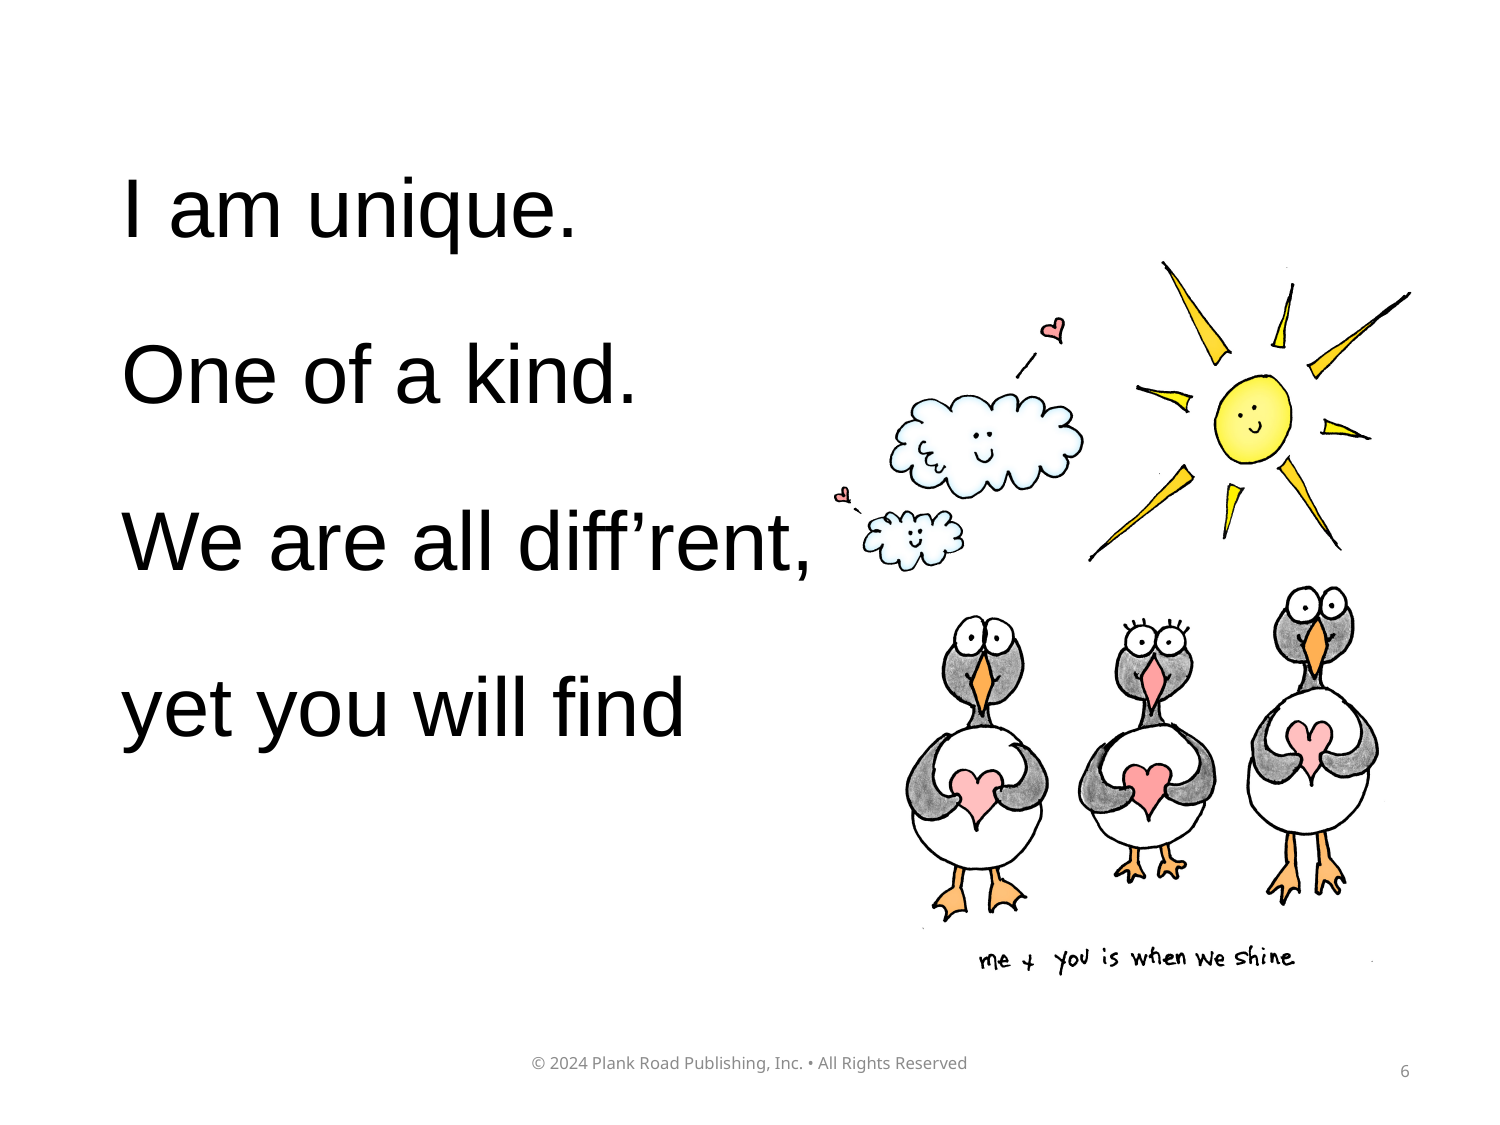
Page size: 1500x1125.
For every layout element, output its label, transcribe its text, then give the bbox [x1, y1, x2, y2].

slide_number 6 [1074, 1042, 1425, 1103]
list I am unique. One of a kind. We are all diff’rent, yet you will find [107, 96, 1425, 1014]
picture [819, 247, 1426, 977]
